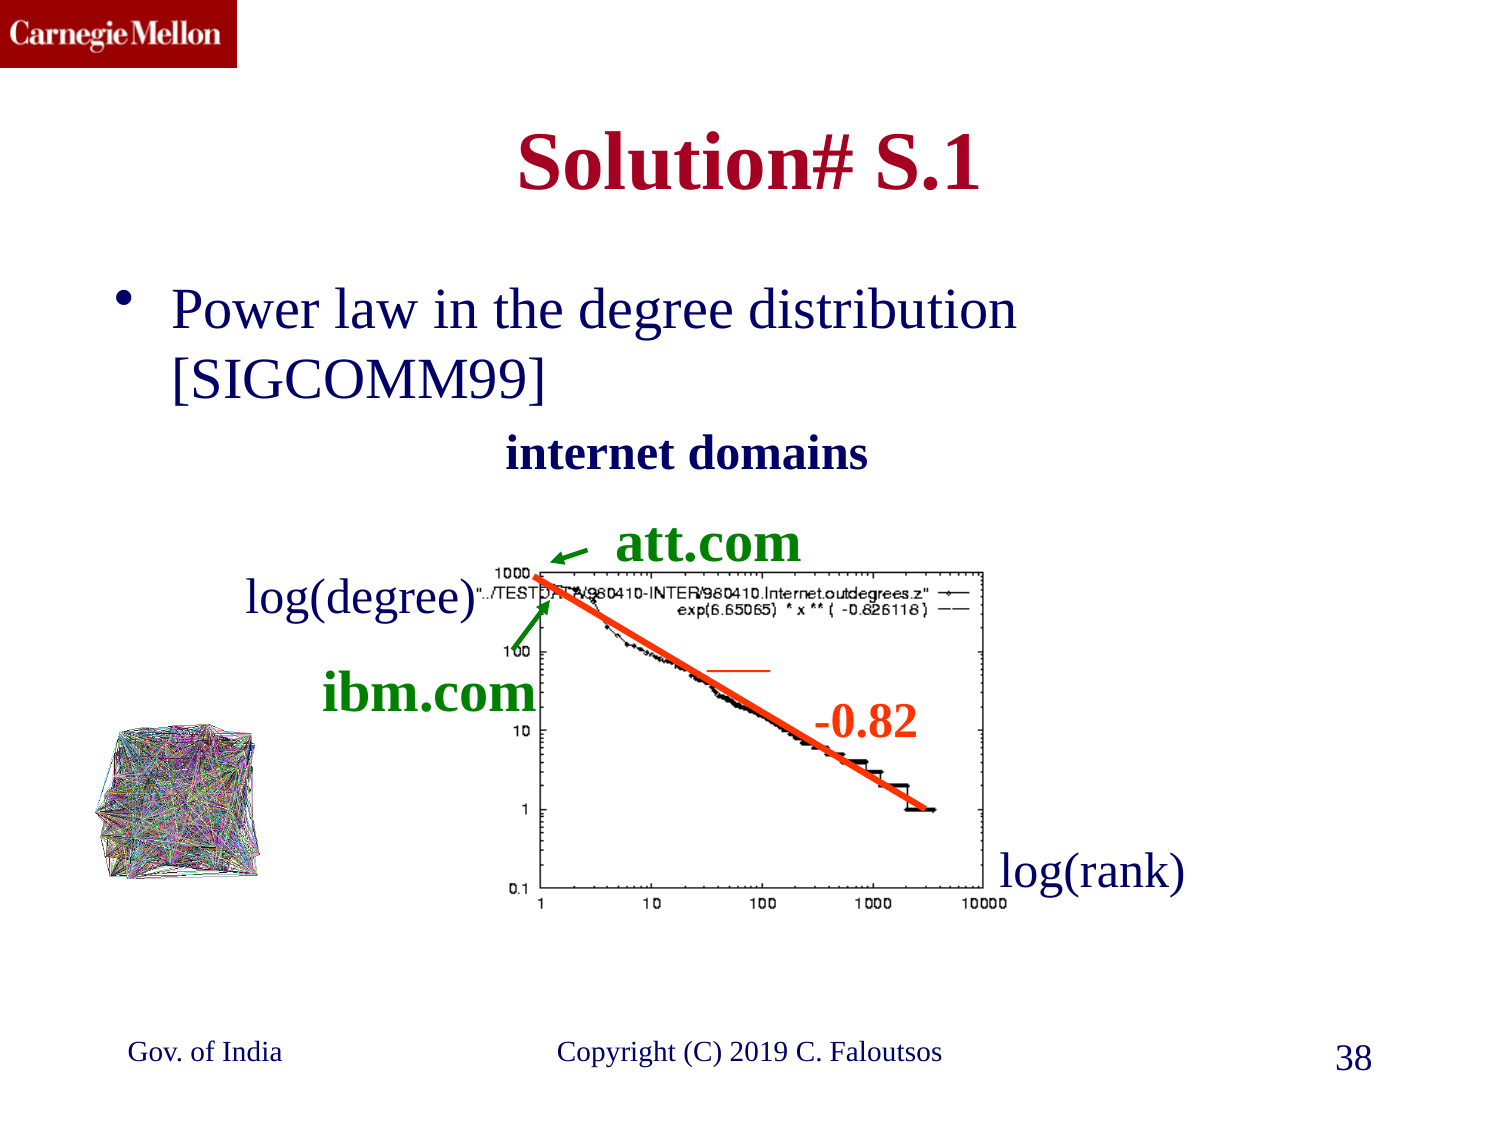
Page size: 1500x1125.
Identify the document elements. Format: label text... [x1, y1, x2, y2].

picture [0, 0, 237, 68]
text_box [533, 575, 935, 810]
text_box internet domains [443, 412, 931, 488]
title Solution# S.1 [112, 99, 1388, 213]
slide_number 38 [1074, 1024, 1388, 1101]
text_box log(rank) [1012, 830, 1201, 906]
list Power law in the degree distribution [SIGCOMM99] [99, 262, 1388, 401]
text_box ibm.com [307, 645, 455, 730]
picture [83, 697, 275, 909]
footer Copyright (C) 2019 C. Faloutsos [512, 1024, 988, 1101]
text_box log(degree) [230, 556, 455, 631]
picture [460, 549, 1008, 914]
text_box att.com [600, 495, 817, 548]
slide_number Gov. of India [112, 1024, 426, 1101]
